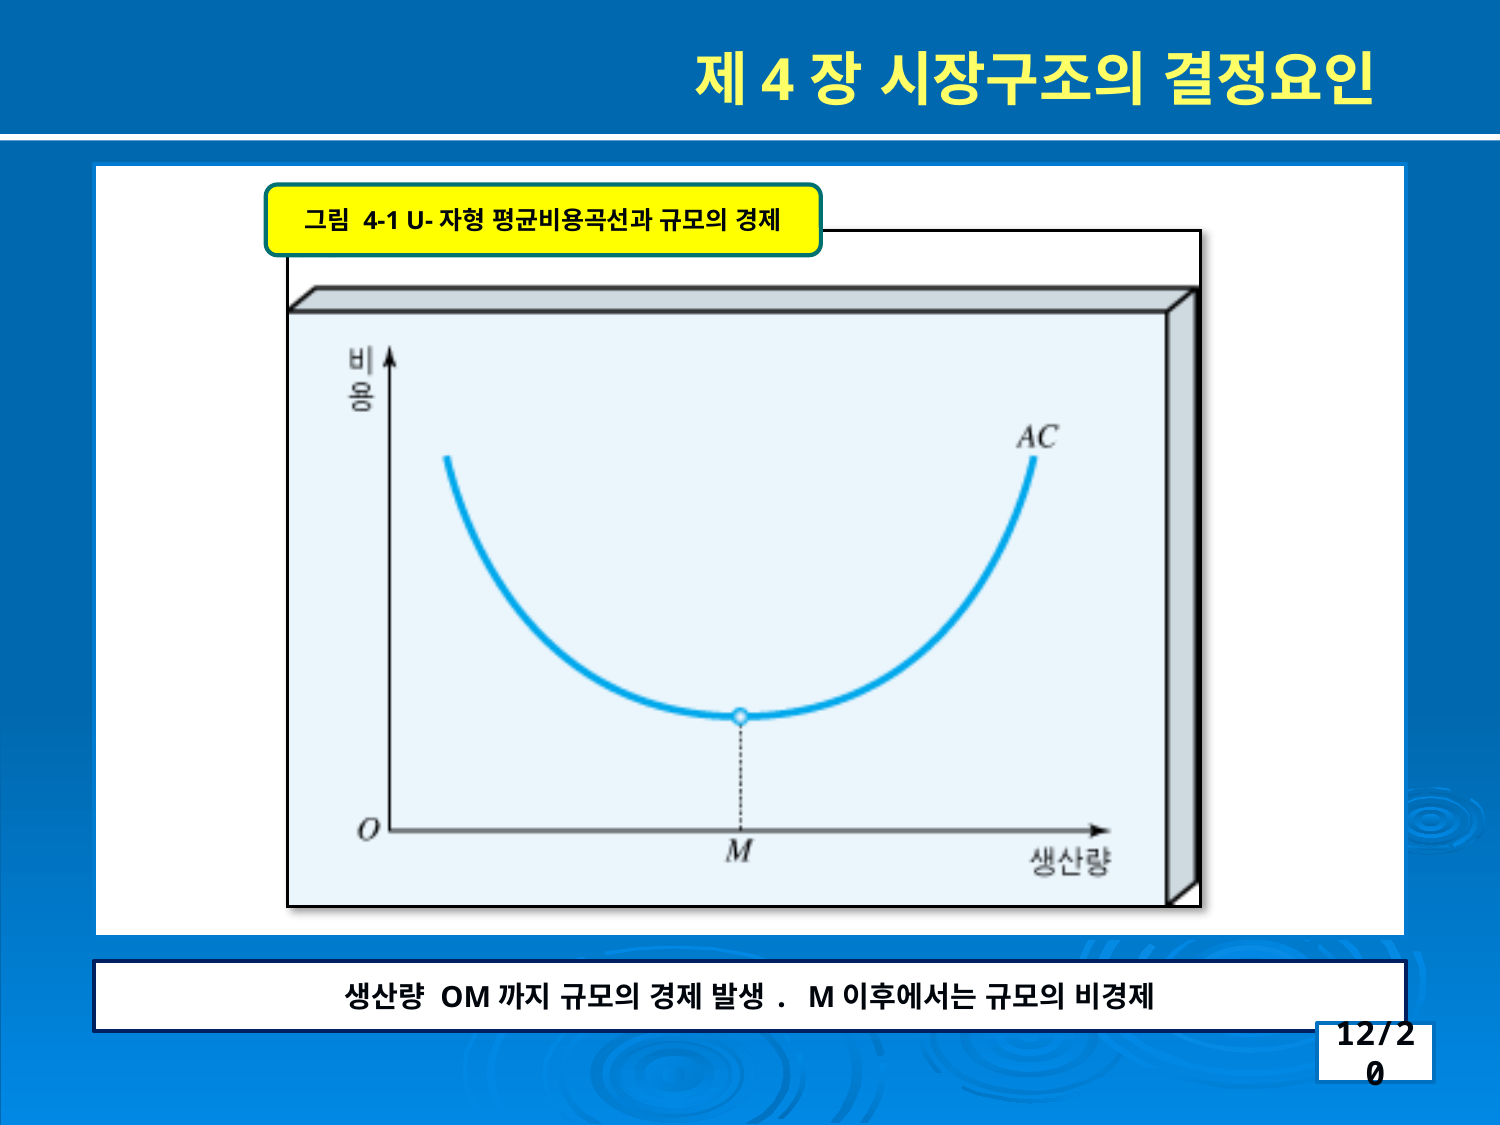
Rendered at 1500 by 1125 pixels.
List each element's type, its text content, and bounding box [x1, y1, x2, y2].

text_box 생산량 OM까지 규모의 경제 발생. M이후에서는 규모의 비경제 [92, 959, 1408, 1033]
picture [288, 231, 1200, 906]
text_box [92, 162, 1408, 940]
text_box 그림 4-1 U-자형 평균비용곡선과 규모의 경제 [263, 182, 823, 258]
text_box 12/20 [1315, 1021, 1436, 1084]
text_box 제4장 시장구조의 결정요인 [679, 35, 1455, 120]
